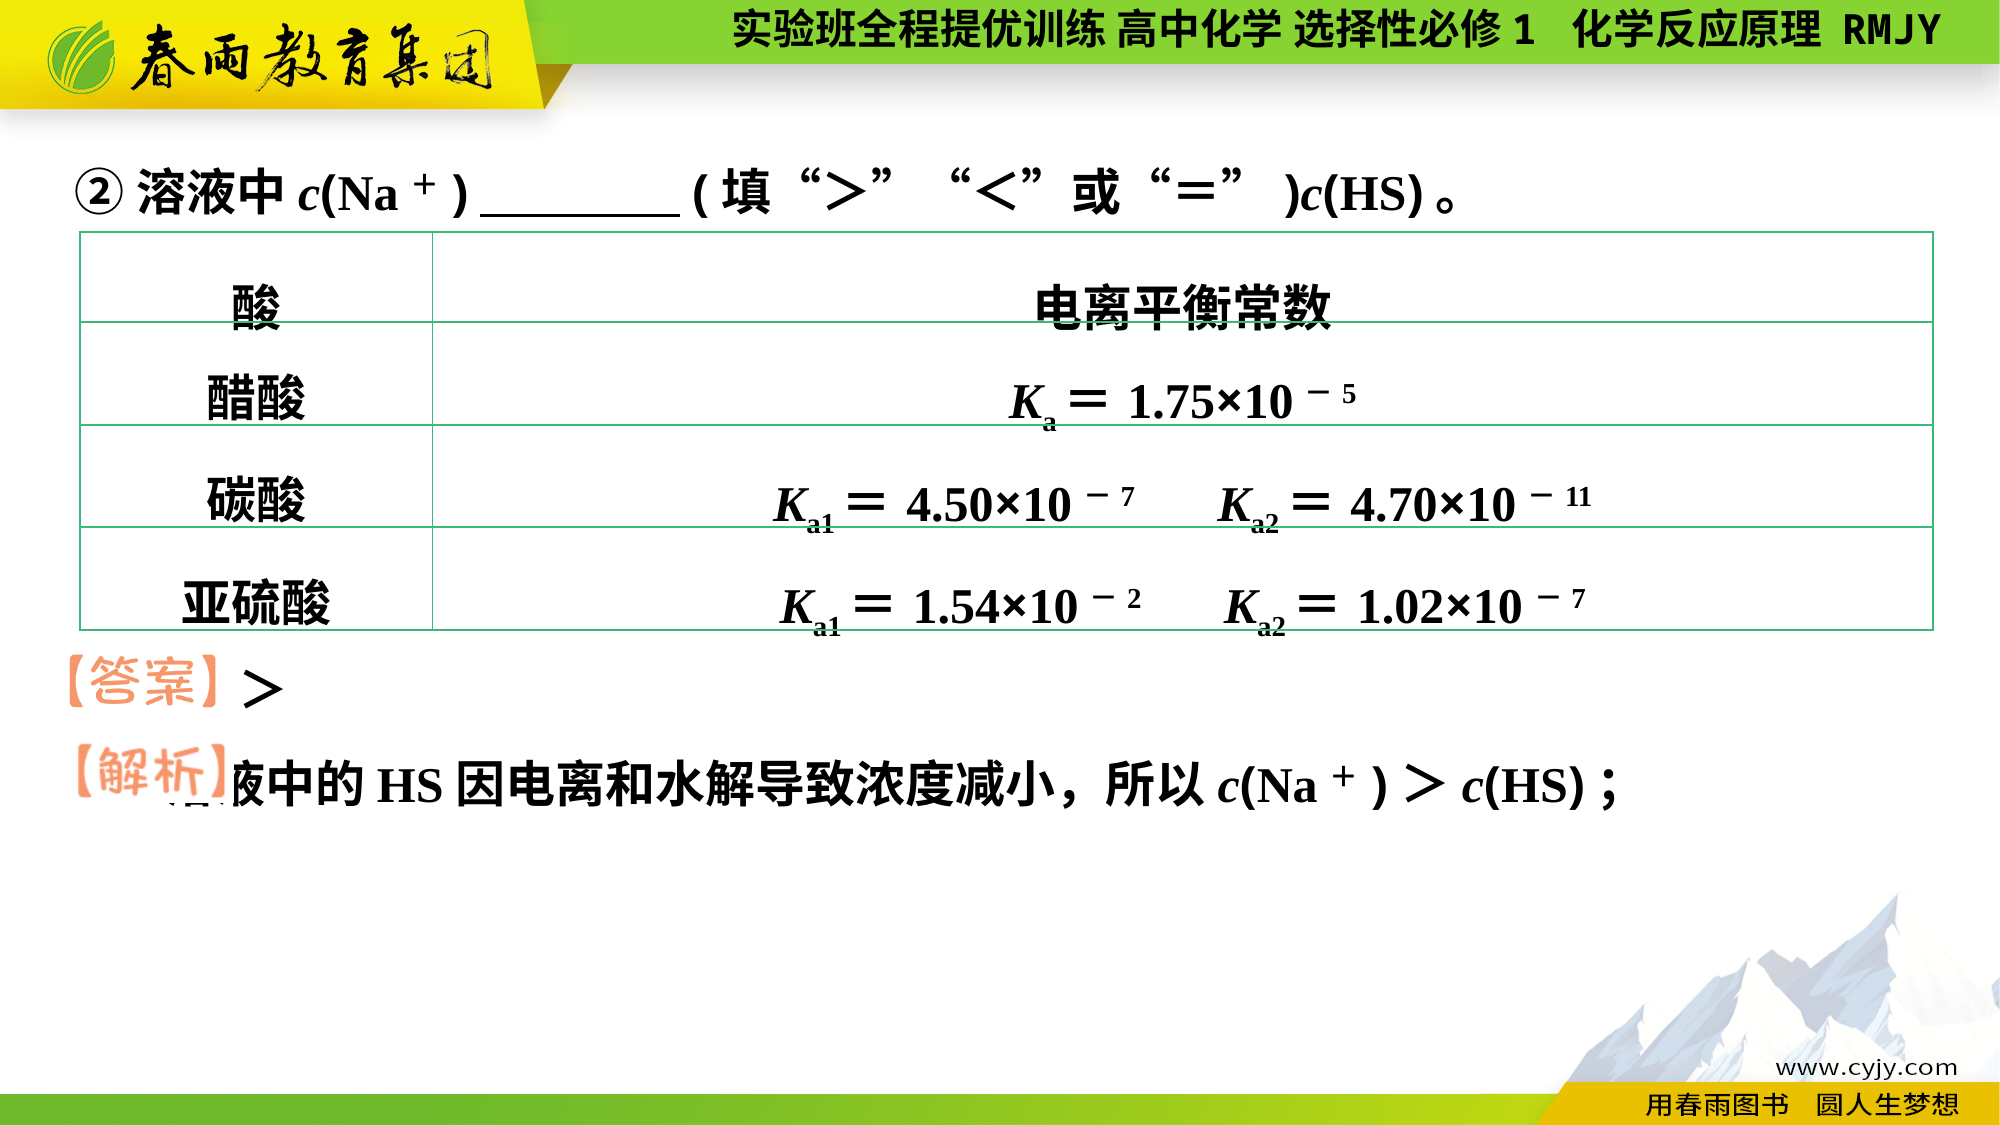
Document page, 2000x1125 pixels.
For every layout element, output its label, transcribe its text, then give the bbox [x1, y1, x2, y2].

picture [0, 0, 2000, 1125]
table_cell Ka1＝1.54×10－2 Ka2＝1.02×10－7 [433, 528, 1932, 629]
table_cell 碳酸 [81, 426, 432, 526]
table_cell 醋酸 [81, 323, 432, 424]
table_cell Ka1＝4.50×10－7 Ka2＝4.70×10－11 [433, 426, 1932, 526]
text_box ＞ [223, 621, 1972, 727]
table_header 酸 [81, 233, 432, 321]
table_cell 亚硫酸 [81, 528, 432, 629]
table_cell Ka＝1.75×10－5 [433, 323, 1932, 424]
table_header 电离平衡常数 [433, 233, 1932, 321]
